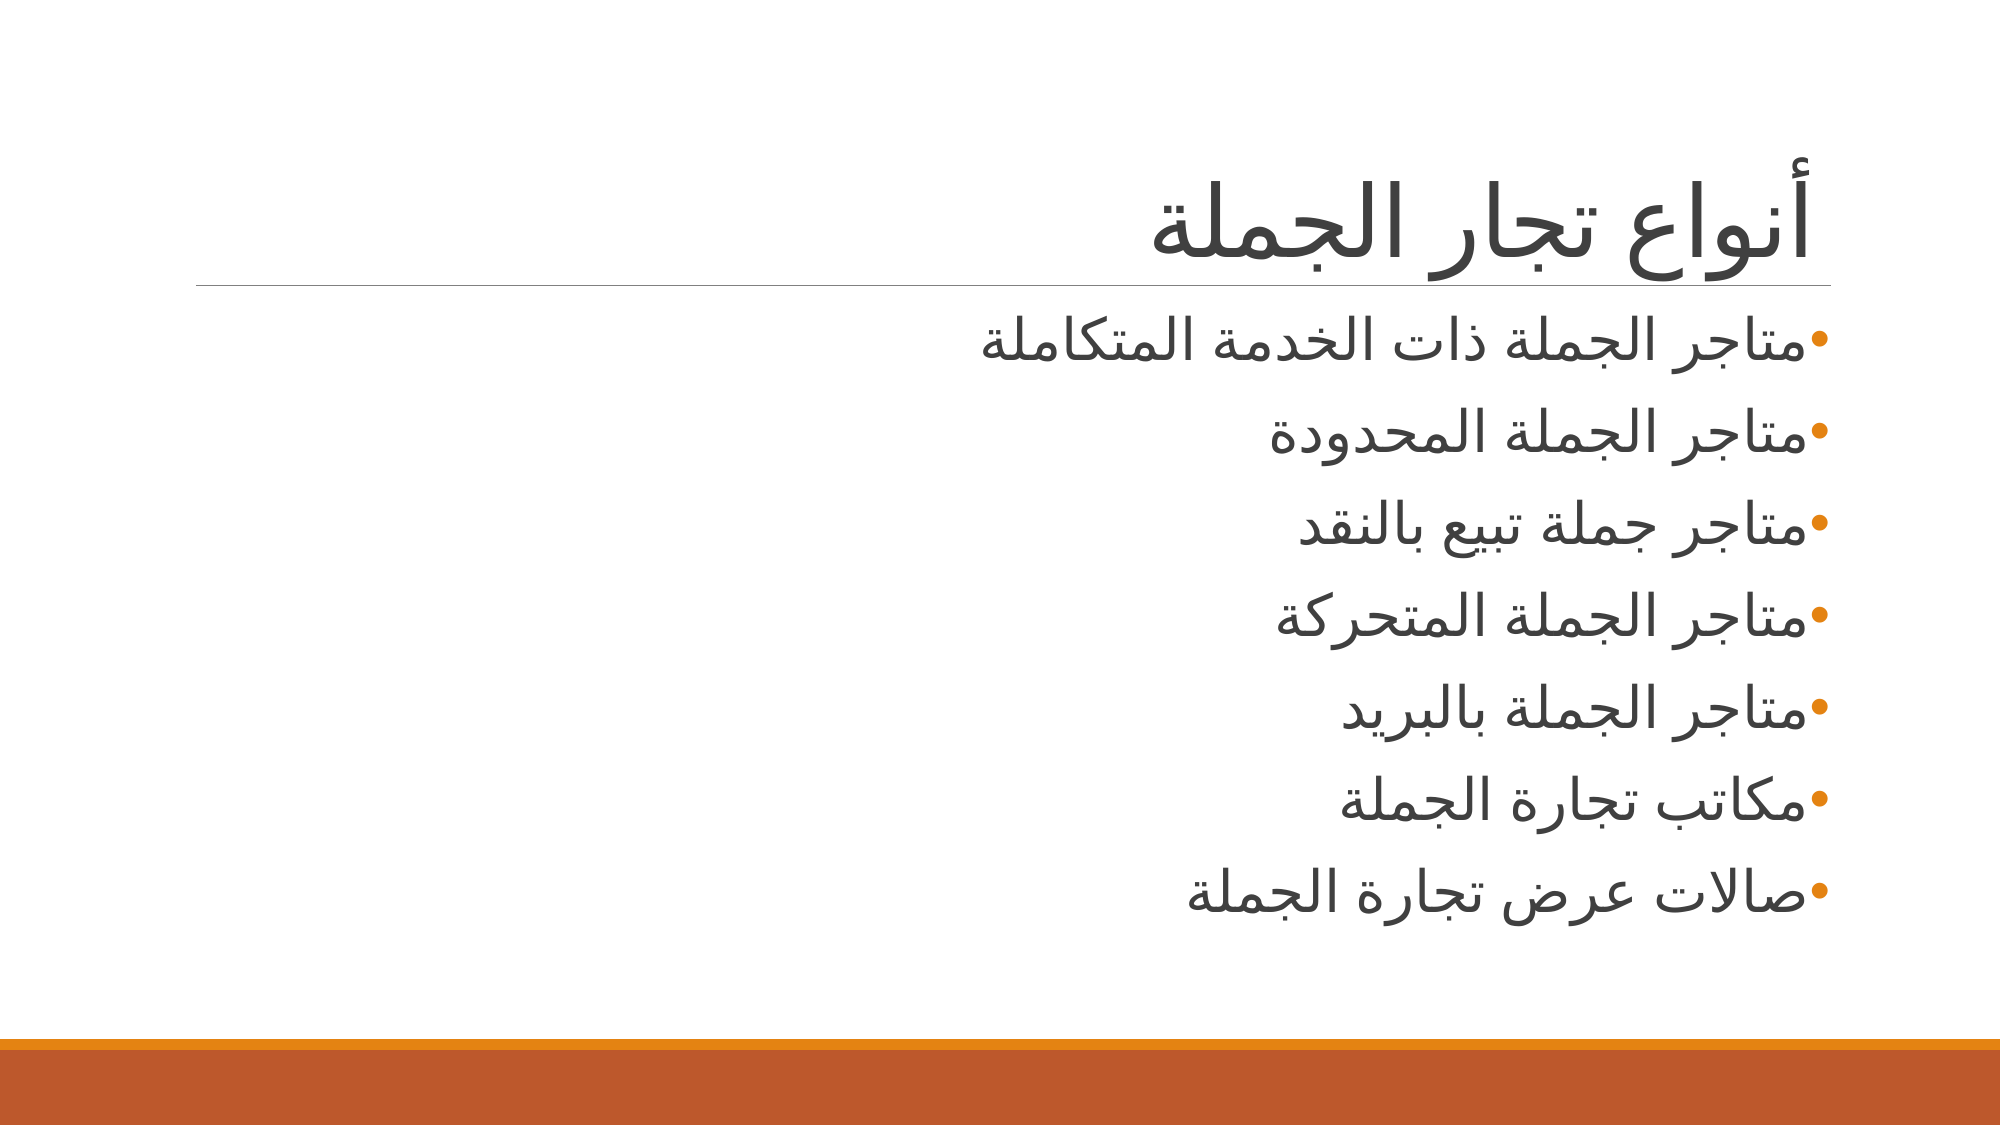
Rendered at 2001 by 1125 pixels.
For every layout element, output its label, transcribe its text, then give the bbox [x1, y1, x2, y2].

title أنواع تجار الجملة [180, 47, 1830, 285]
list متاجر الجملة ذات الخدمة المتكاملة متاجر الجملة المحدودة متاجر جملة تبيع بالنقد متاجر الجملة المتحركة متاجر الجملة بالبريد مكاتب تجارة الجملة صالات عرض تجارة الجملة [180, 302, 1830, 963]
